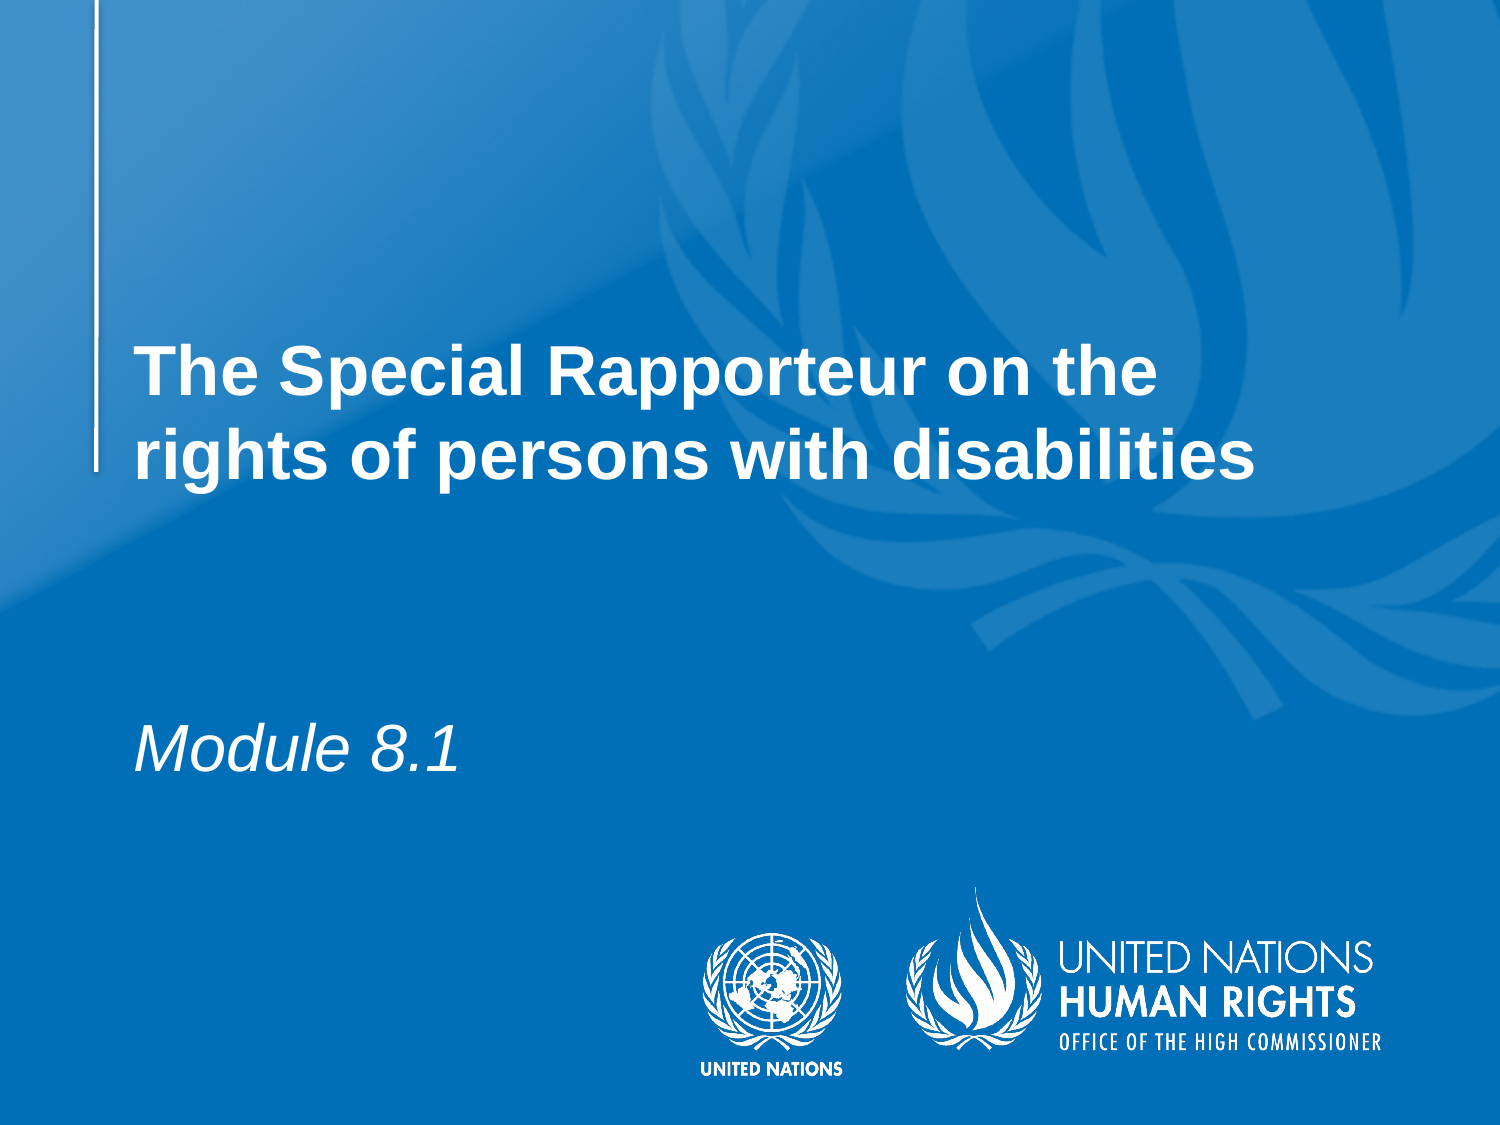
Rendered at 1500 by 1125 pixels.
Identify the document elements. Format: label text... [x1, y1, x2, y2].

subtitle Module 8.1 [118, 696, 1200, 858]
title The Special Rapporteur on the rights of persons with disabilities [118, 316, 1325, 506]
picture [0, 0, 1500, 1125]
